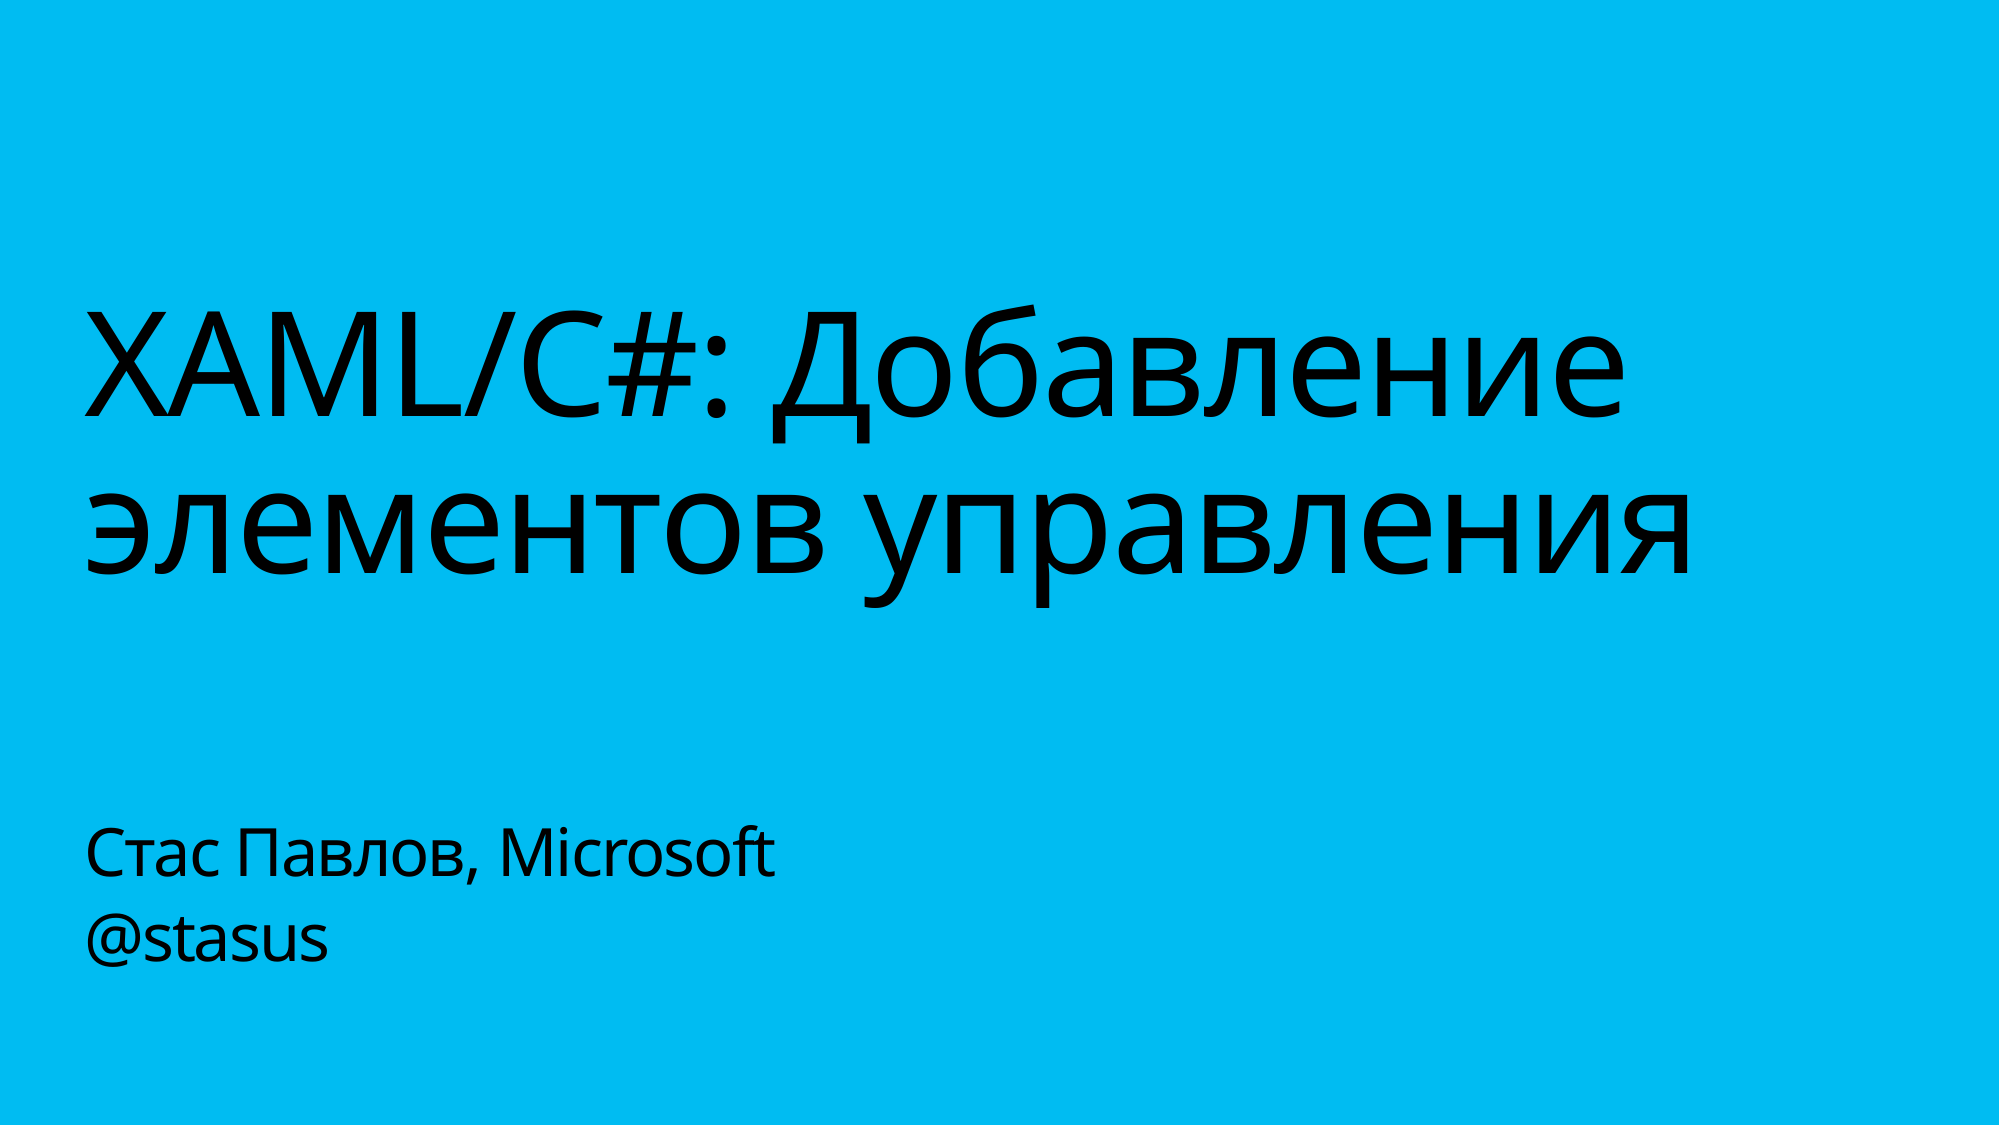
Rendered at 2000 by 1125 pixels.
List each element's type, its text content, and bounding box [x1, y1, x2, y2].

list Стас Павлов, Microsoft @stasus [84, 819, 1317, 981]
list XAML/C#: Добавление элементов управления [84, 290, 1926, 609]
